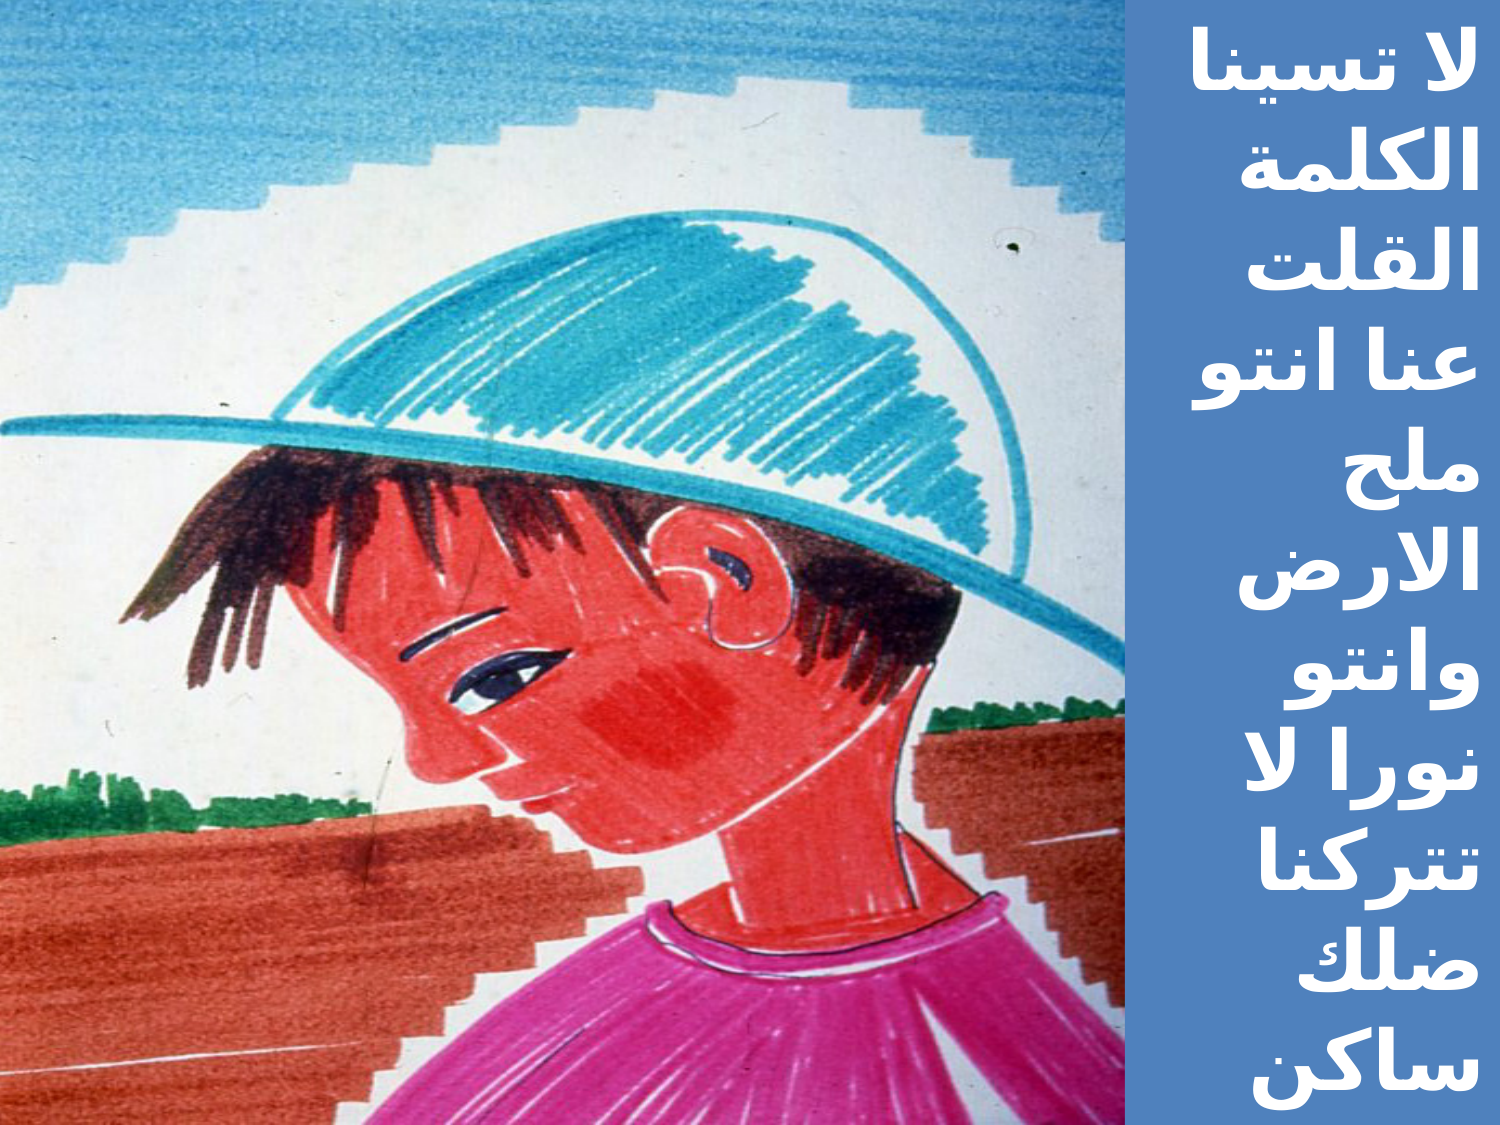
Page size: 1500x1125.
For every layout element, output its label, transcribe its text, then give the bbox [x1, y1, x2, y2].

picture [0, 0, 1126, 1125]
text_box لا تسينا الكلمة القلت عنا انتو ملح الارض وانتو نورا لا تتركنا ضلك ساكن عنا خلينا نكون عنك اجمل صورة [1126, 0, 1500, 1125]
